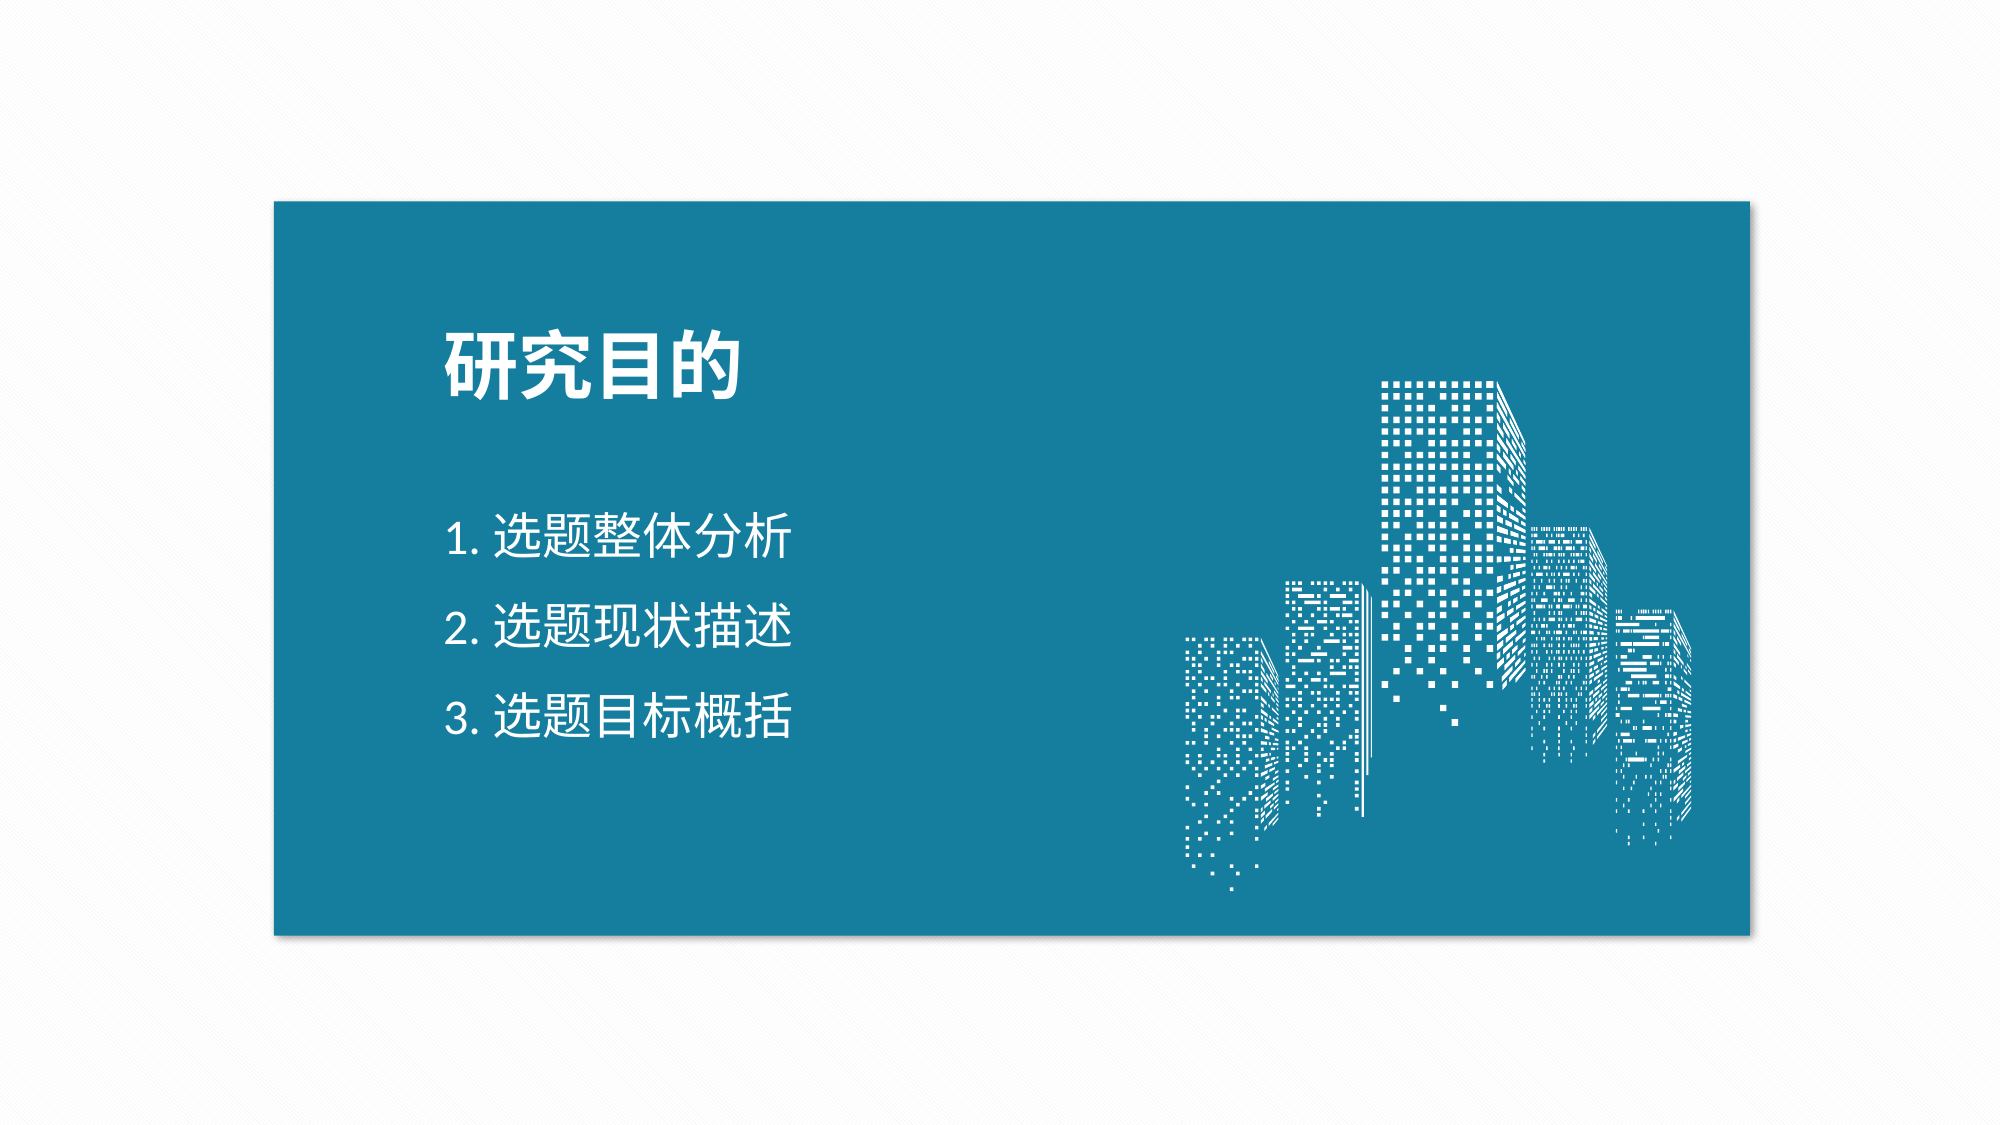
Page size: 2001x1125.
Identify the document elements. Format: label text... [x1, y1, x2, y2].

text_box 1.选题整体分析 2.选题现状描述 3.选题目标概括 [428, 466, 912, 752]
text_box [273, 200, 1751, 937]
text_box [1185, 381, 1692, 892]
text_box 研究目的 [428, 310, 826, 416]
